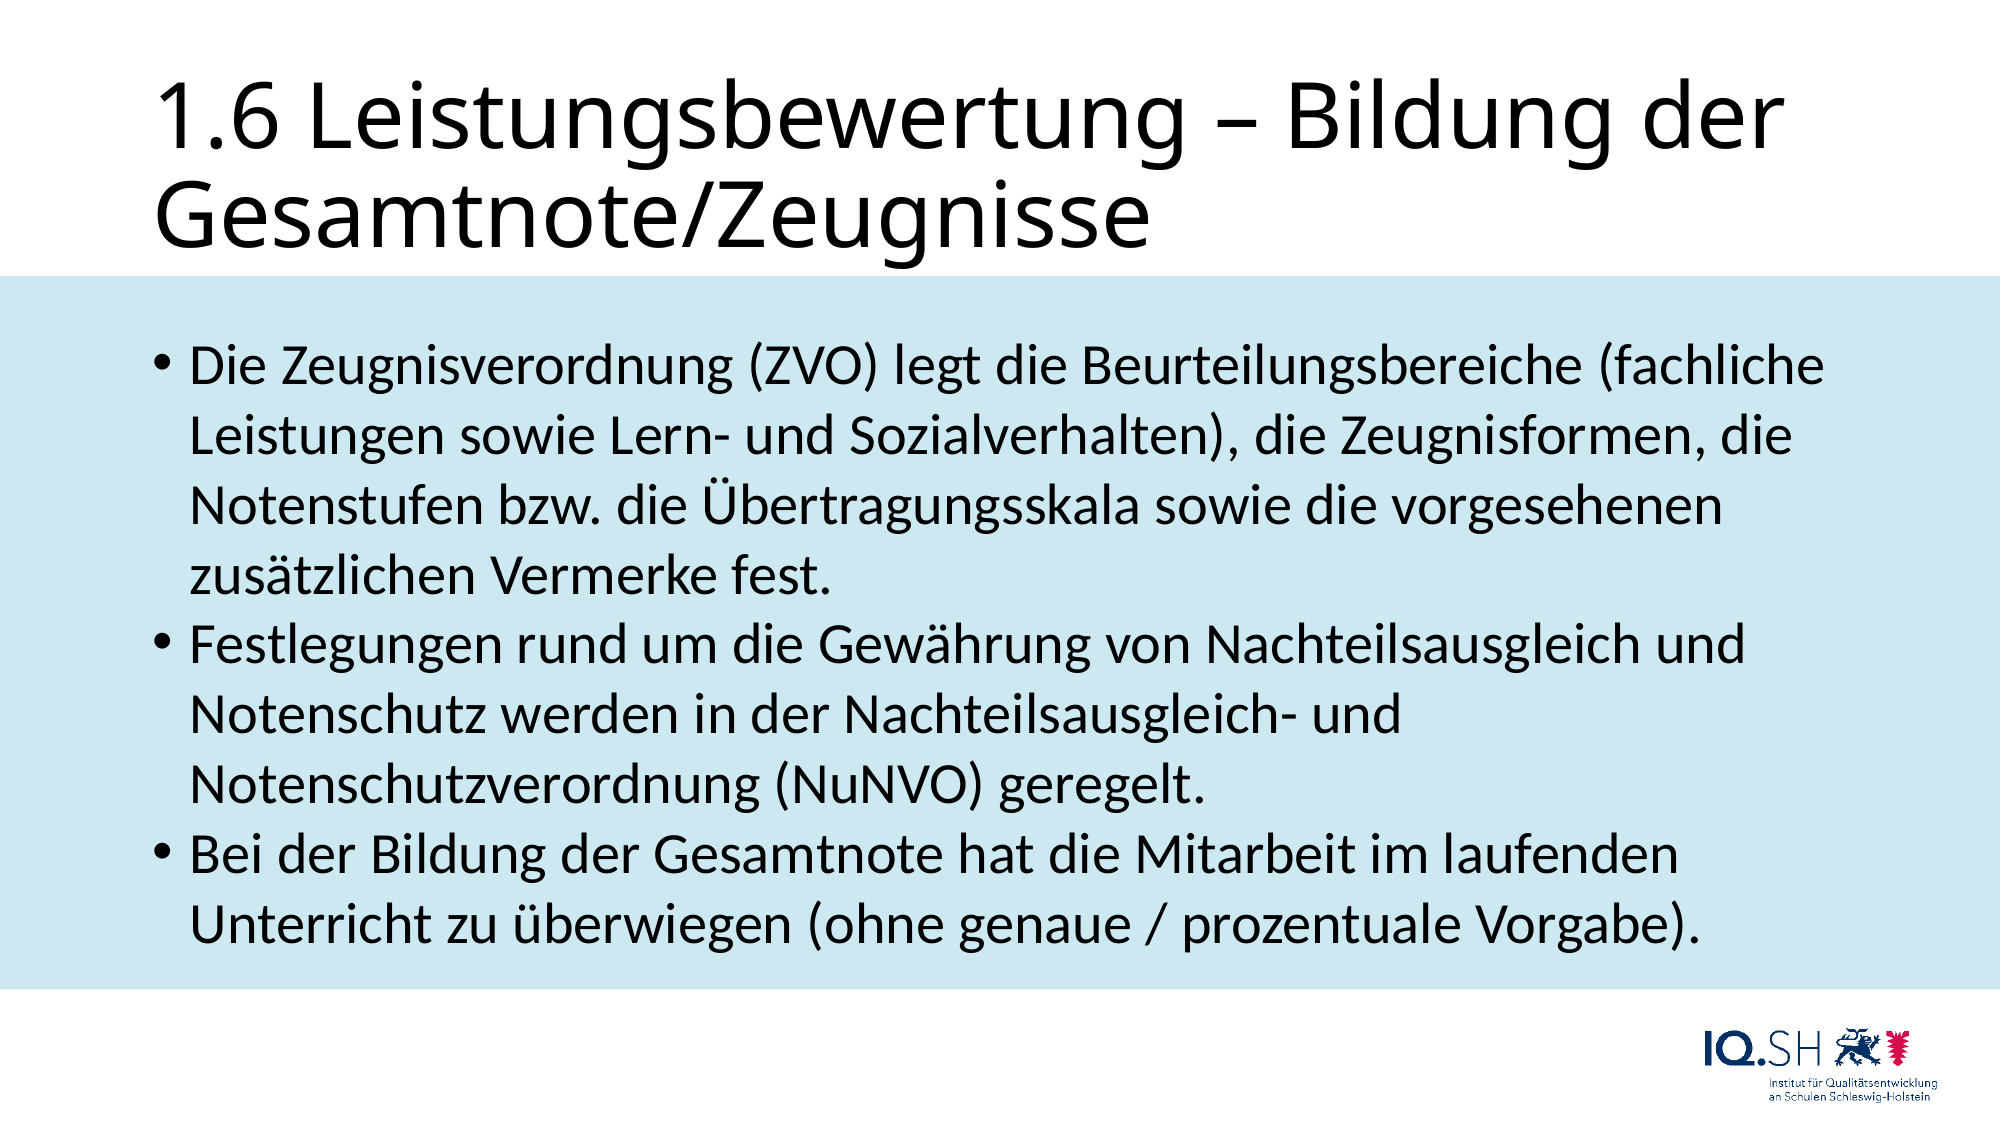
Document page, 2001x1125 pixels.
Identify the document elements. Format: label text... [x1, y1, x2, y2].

list Die Zeugnisverordnung (ZVO) legt die Beurteilungsbereiche (fachliche Leistungen sowie Lern- und Sozialverhalten), die Zeugnisformen, die Notenstufen bzw. die Übertragungsskala sowie die vorgesehenen zusätzlichen Vermerke fest. Festlegungen rund um die Gewährung von Nachteilsausgleich und Notenschutz werden in der Nachteilsausgleich- und Notenschutzverordnung (NuNVO) geregelt. Bei der Bildung der Gesamtnote hat die Mitarbeit im laufenden Unterricht zu überwiegen (ohne genaue / prozentuale Vorgabe). [137, 299, 1863, 982]
title 1.6 Leistungsbewertung – Bildung der Gesamtnote/Zeugnisse [137, 59, 1863, 278]
picture [1705, 1028, 1937, 1103]
